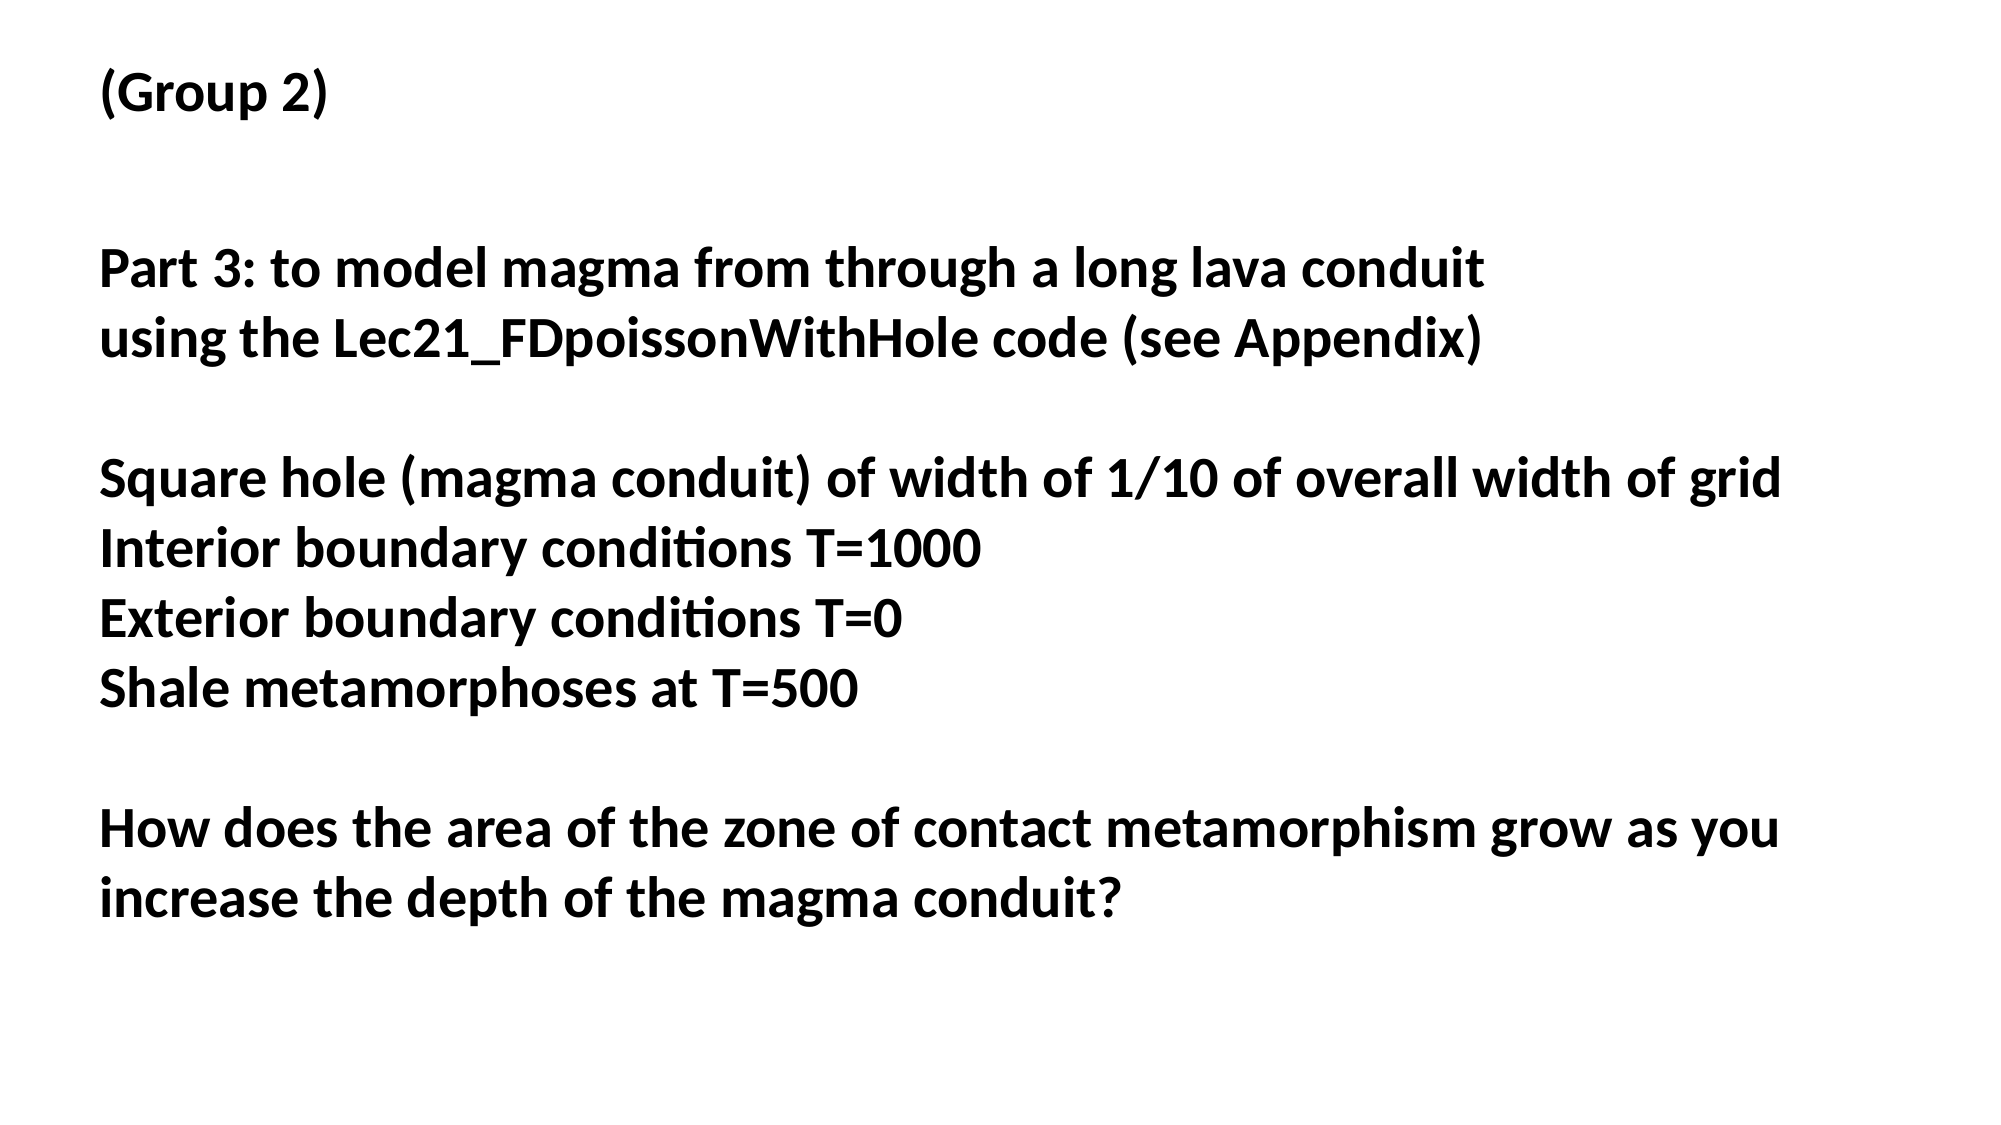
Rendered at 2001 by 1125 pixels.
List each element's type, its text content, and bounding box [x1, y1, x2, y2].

text_box (Group 2) [84, 45, 1856, 201]
text_box Part 3: to model magma from through a long lava conduit using the Lec21_FDpoissonWithHole code (see Appendix) Square hole (magma conduit) of width of 1/10 of overall width of grid Interior boundary conditions T=1000 Exterior boundary conditions T=0 Shale metamorphoses at T=500 How does the area of the zone of contact metamorphism grow as you increase the depth of the magma conduit? [84, 221, 1856, 937]
